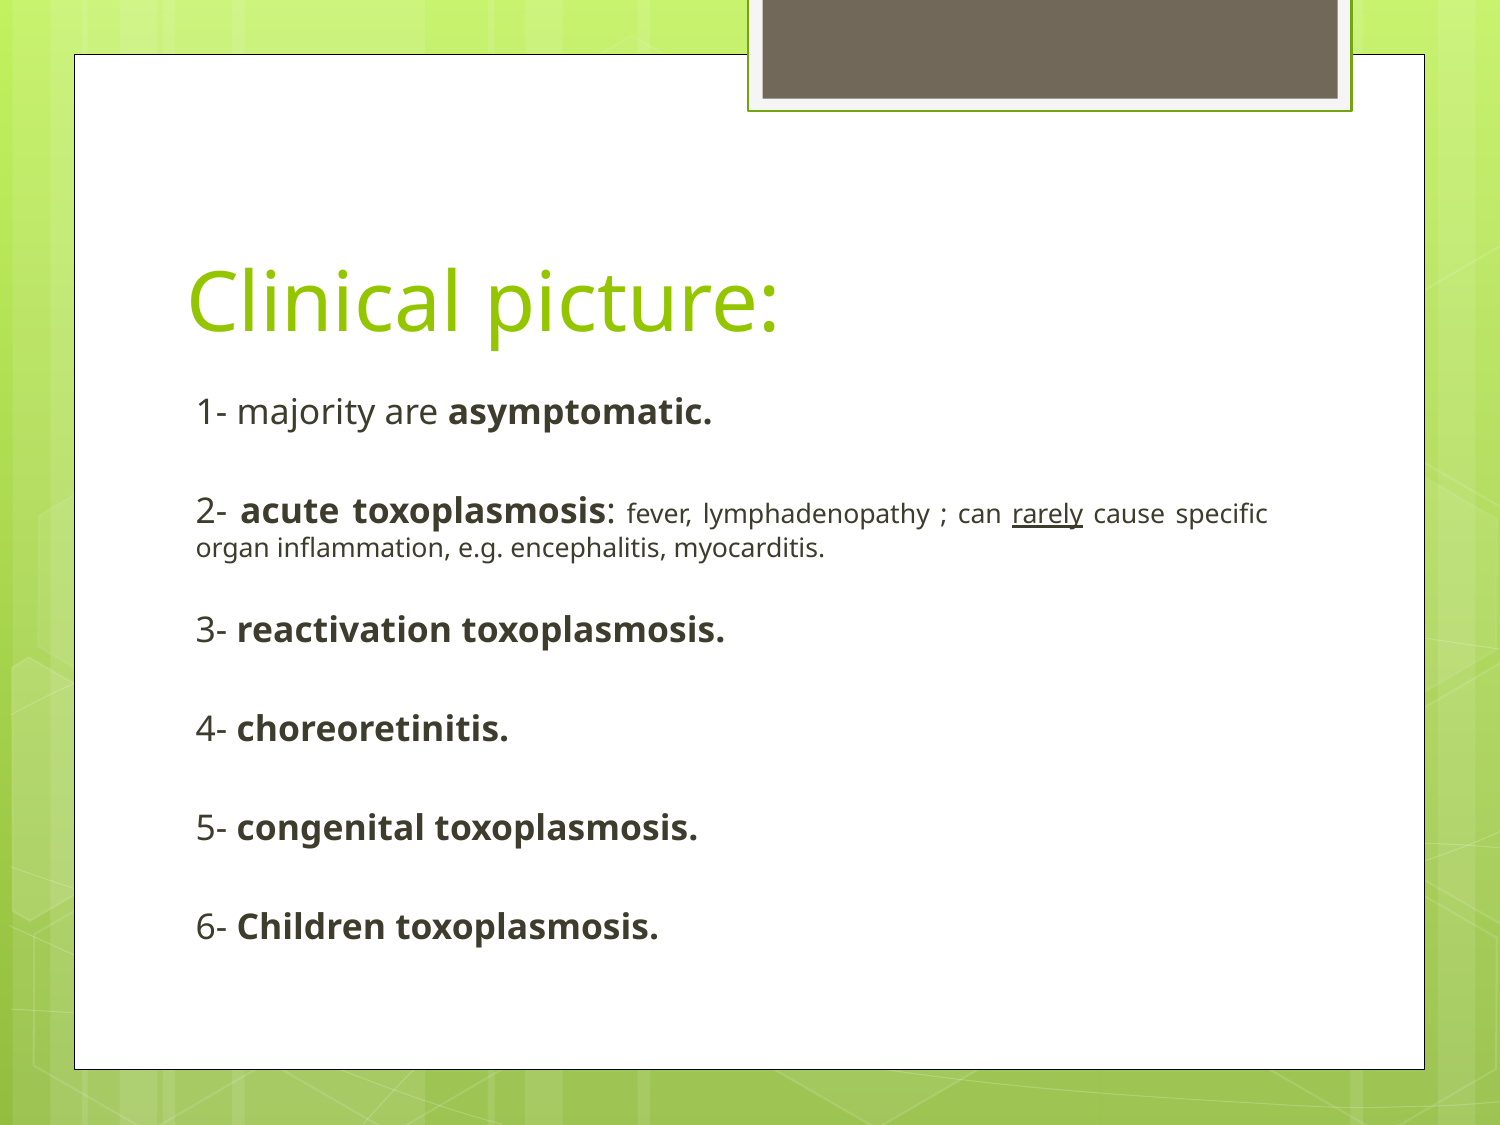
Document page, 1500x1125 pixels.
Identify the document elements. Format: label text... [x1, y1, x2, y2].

title Clinical picture: [171, 168, 1324, 357]
list 1- majority are asymptomatic. 2- acute toxoplasmosis: fever, lymphadenopathy ; can rarely cause specific organ inflammation, e.g. encephalitis, myocarditis. 3- reactivation toxoplasmosis. 4- choreoretinitis. 5- congenital toxoplasmosis. 6- Children toxoplasmosis. [171, 381, 1283, 957]
